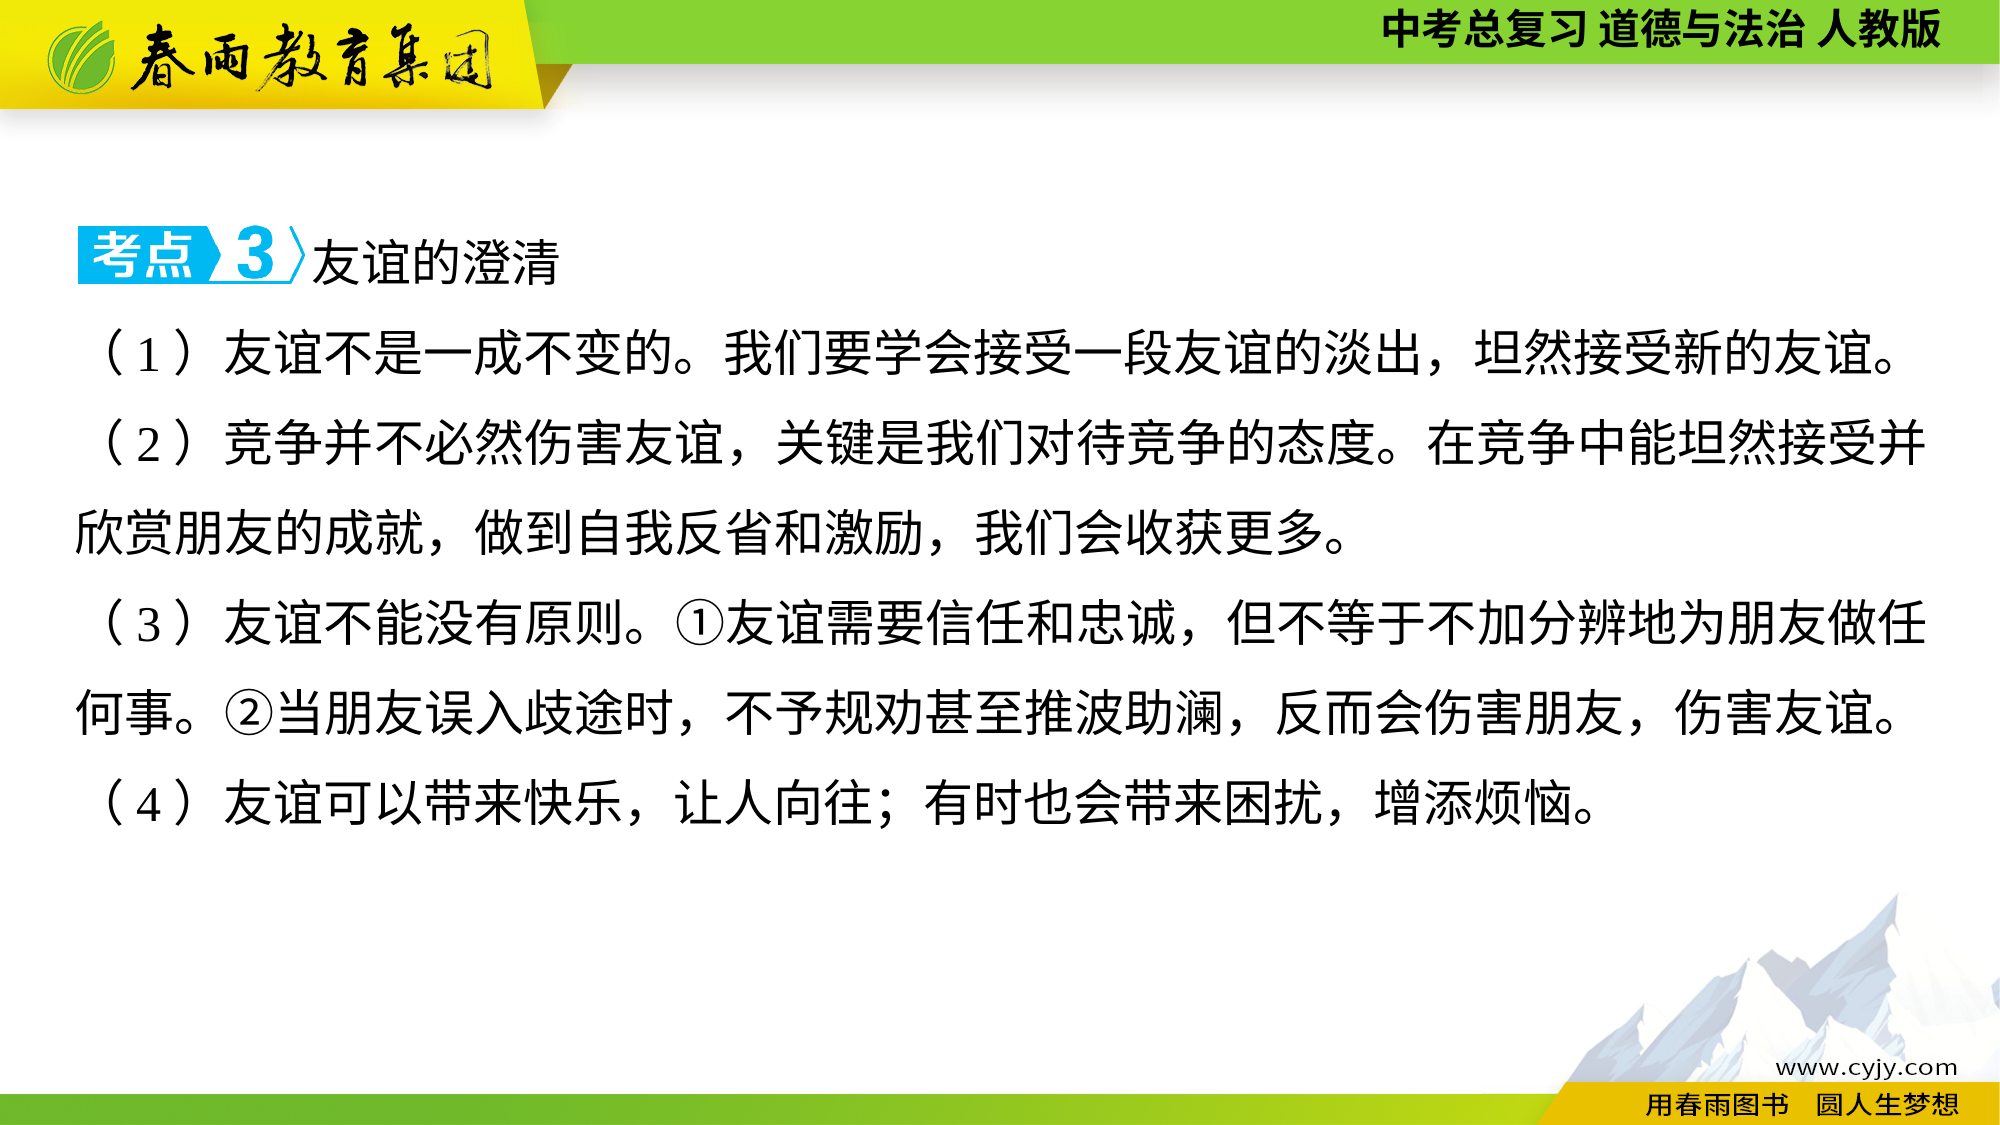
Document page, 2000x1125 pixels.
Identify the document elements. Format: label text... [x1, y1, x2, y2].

list 友谊的澄清 （1）友谊不是一成不变的。我们要学会接受一段友谊的淡出，坦然接受新的友谊。 （2）竞争并不必然伤害友谊，关键是我们对待竞争的态度。在竞争中能坦然接受并欣赏朋友的成就，做到自我反省和激励，我们会收获更多。 （3）友谊不能没有原则。①友谊需要信任和忠诚，但不等于不加分辨地为朋友做任何事。②当朋友误入歧途时，不予规劝甚至推波助澜，反而会伤害朋友，伤害友谊。 （4）友谊可以带来快乐，让人向往；有时也会带来困扰，增添烦恼。 [59, 194, 1944, 835]
picture [0, 0, 2000, 1125]
